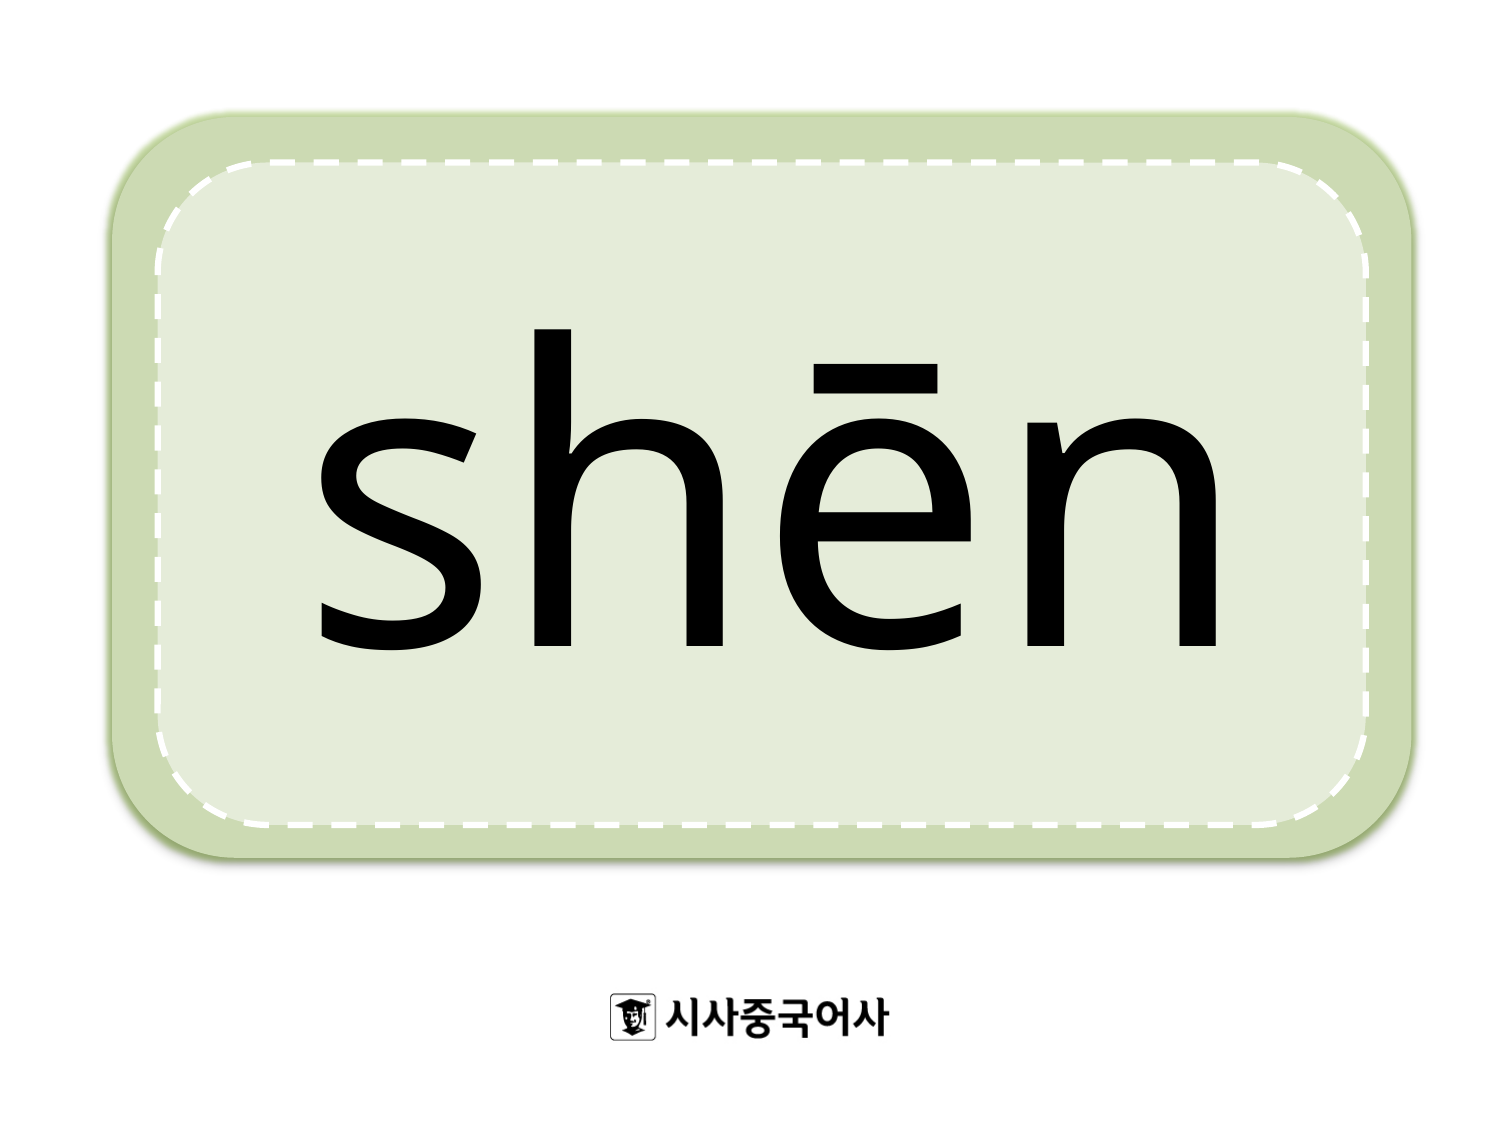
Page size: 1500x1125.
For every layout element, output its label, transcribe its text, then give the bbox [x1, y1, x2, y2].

picture [602, 987, 898, 1047]
text_box shēn [171, 149, 1380, 812]
